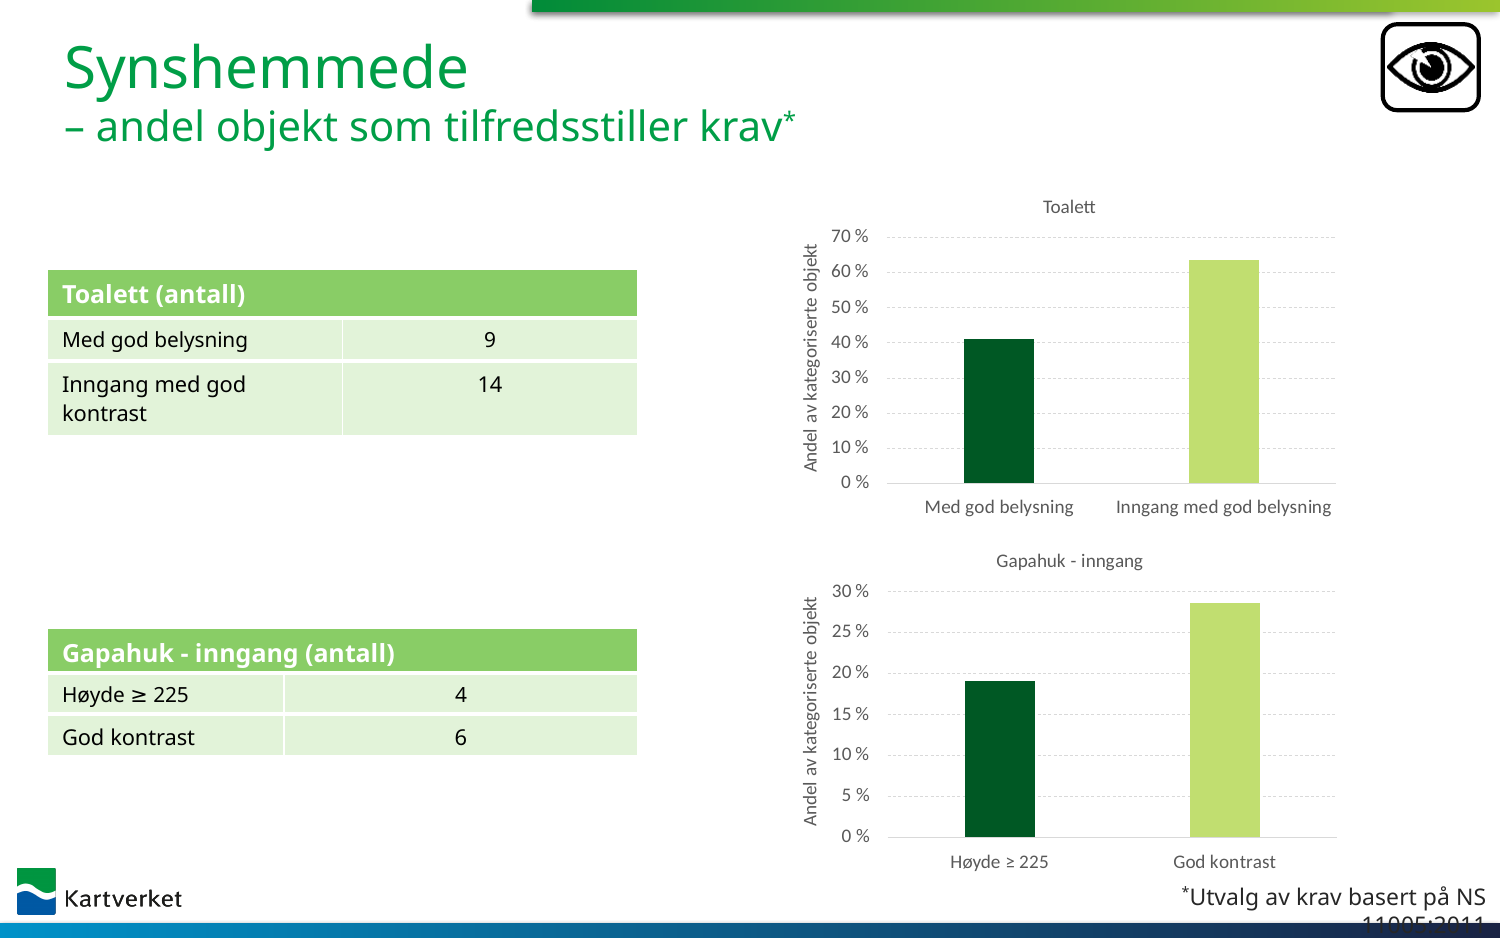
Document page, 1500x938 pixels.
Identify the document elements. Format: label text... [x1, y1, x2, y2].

text_box *Utvalg av krav basert på NS 11005:2011 [1068, 873, 1500, 938]
text_box Synshemmede – andel objekt som tilfredsstiller krav* [49, 24, 1431, 158]
table_cell Høyde ≥ 225 [48, 675, 283, 712]
table_cell God kontrast [48, 716, 283, 755]
table_cell Med god belysning [48, 320, 342, 359]
table_cell Inngang med god kontrast [48, 363, 342, 435]
table_cell 9 [343, 320, 637, 359]
picture [791, 541, 1348, 880]
table_header Gapahuk - inngang (antall) [48, 629, 637, 671]
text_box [1382, 24, 1480, 111]
table_cell 14 [343, 363, 637, 435]
table_cell 6 [285, 716, 637, 755]
table_cell 4 [285, 675, 637, 712]
table_header Toalett (antall) [48, 270, 637, 316]
picture [791, 187, 1347, 526]
